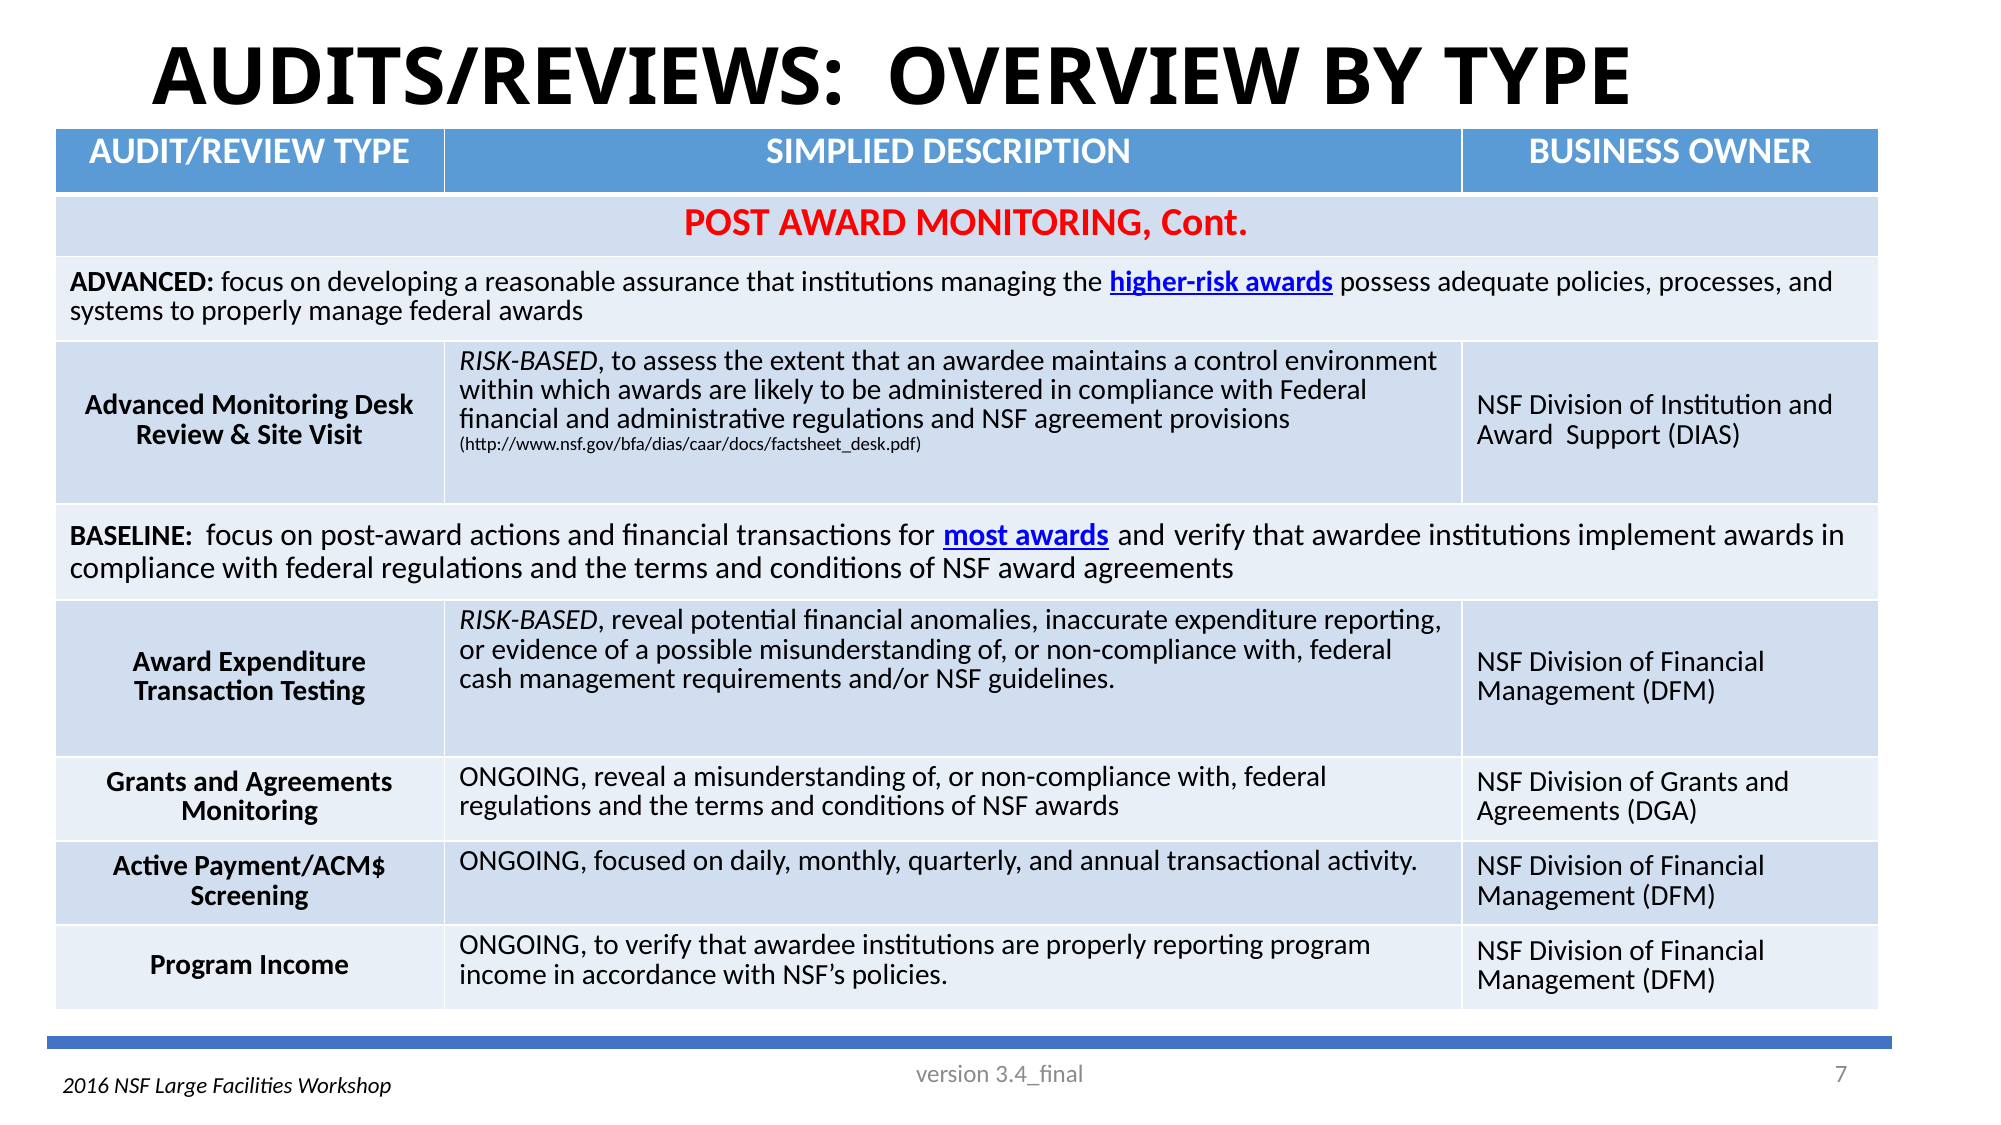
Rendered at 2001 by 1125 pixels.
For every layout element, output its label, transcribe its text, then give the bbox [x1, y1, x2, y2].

slide_number 7 [1412, 1049, 1863, 1103]
table_cell ADVANCED: focus on developing a reasonable assurance that institutions managing the higher-risk awards possess adequate policies, processes, and systems to properly manage federal awards [56, 257, 1878, 340]
table_header SIMPLIED DESCRIPTION [445, 129, 1461, 192]
table_cell ONGOING, reveal a misunderstanding of, or non-compliance with, federal regulations and the terms and conditions of NSF awards [445, 758, 1461, 840]
table_cell NSF Division of Financial Management (DFM) [1463, 926, 1878, 1009]
text_box 2016 NSF Large Facilities Workshop [47, 1062, 498, 1105]
table_cell NSF Division of Financial Management (DFM) [1463, 842, 1878, 924]
table_cell POST AWARD MONITORING, Cont. [56, 197, 1878, 256]
footer version 3.4_final [662, 1043, 1338, 1103]
table_cell Program Income [56, 926, 444, 1009]
table_cell NSF Division of Institution and Award Support (DIAS) [1463, 342, 1878, 503]
title AUDITS/REVIEWS: OVERVIEW BY TYPE [137, 0, 1872, 127]
table_cell Grants and Agreements Monitoring [56, 758, 444, 840]
table_header AUDIT/REVIEW TYPE [56, 129, 444, 192]
table_cell NSF Division of Financial Management (DFM) [1463, 601, 1878, 756]
table_cell Award Expenditure Transaction Testing [56, 601, 444, 756]
table_cell BASELINE: focus on post-award actions and financial transactions for most awards and verify that awardee institutions implement awards in compliance with federal regulations and the terms and conditions of NSF award agreements [56, 505, 1878, 599]
table_header BUSINESS OWNER [1463, 129, 1878, 192]
table_cell ONGOING, to verify that awardee institutions are properly reporting program income in accordance with NSF’s policies. [445, 926, 1461, 1009]
table_cell RISK-BASED, reveal potential financial anomalies, inaccurate expenditure reporting, or evidence of a possible misunderstanding of, or non-compliance with, federal cash management requirements and/or NSF guidelines. [445, 601, 1461, 756]
table_cell RISK-BASED, to assess the extent that an awardee maintains a control environment within which awards are likely to be administered in compliance with Federal financial and administrative regulations and NSF agreement provisions (http://www.nsf.gov/bfa/dias/caar/docs/factsheet_desk.pdf) [445, 342, 1461, 503]
table_cell ONGOING, focused on daily, monthly, quarterly, and annual transactional activity. [445, 842, 1461, 924]
table_cell NSF Division of Grants and Agreements (DGA) [1463, 758, 1878, 840]
table_cell Advanced Monitoring Desk Review & Site Visit [56, 342, 444, 503]
table_cell Active Payment/ACM$ Screening [56, 842, 444, 924]
